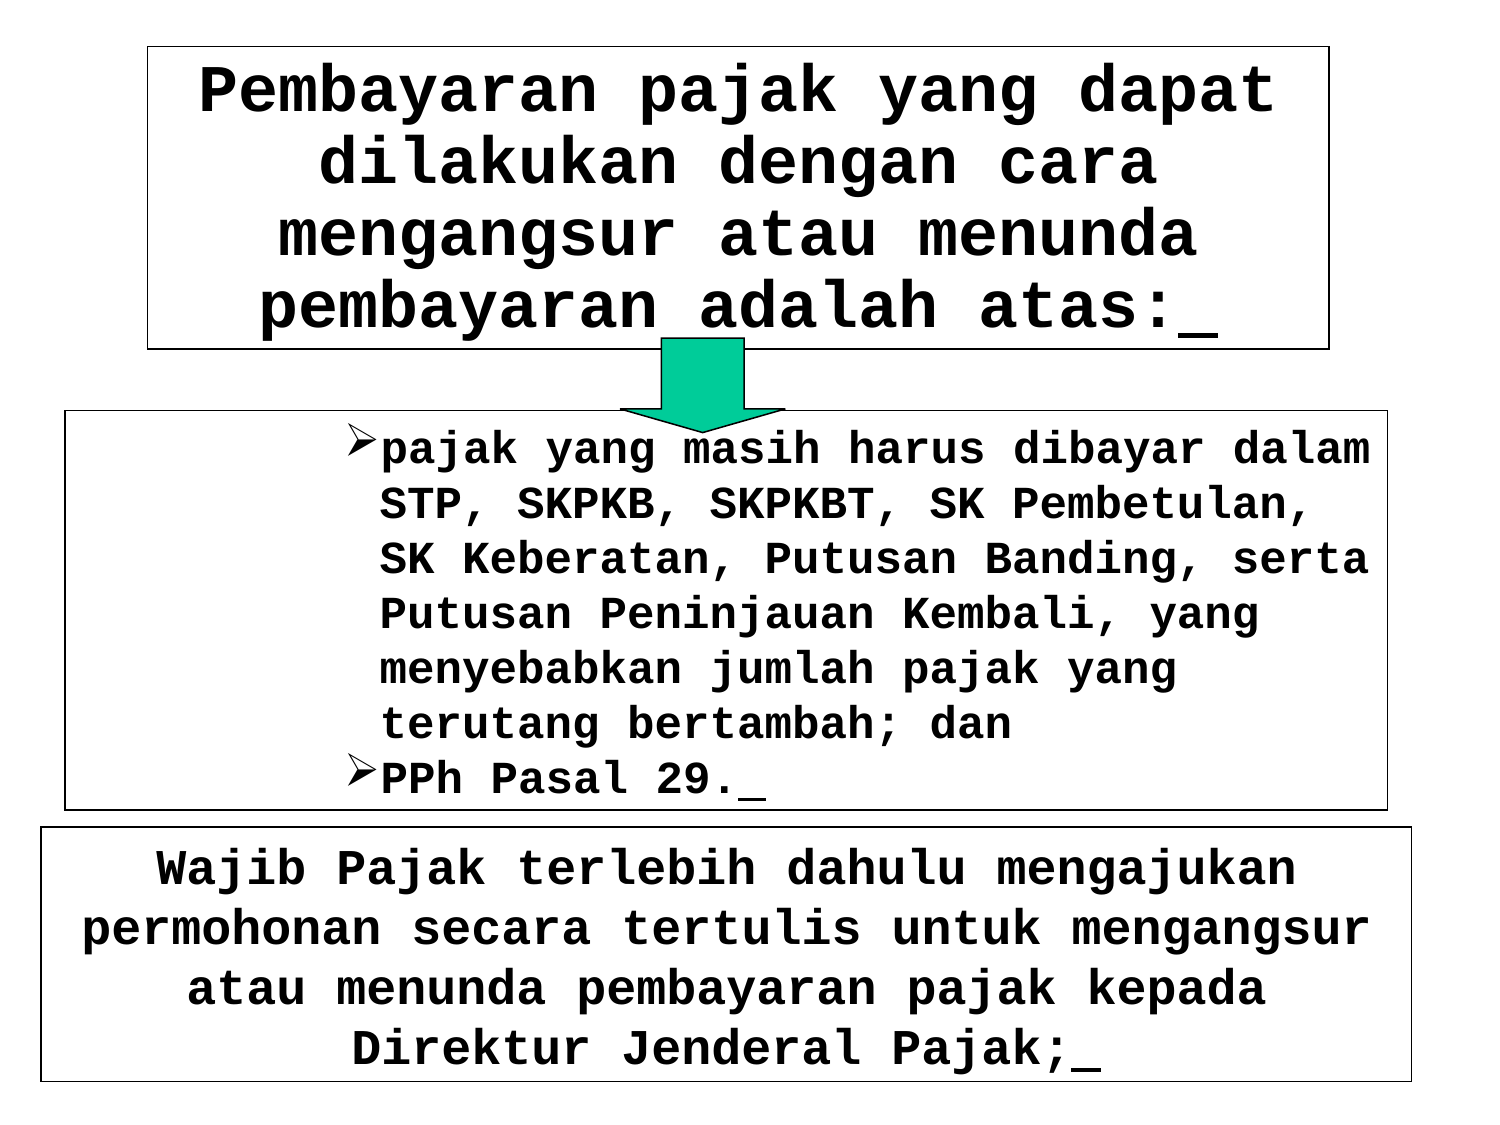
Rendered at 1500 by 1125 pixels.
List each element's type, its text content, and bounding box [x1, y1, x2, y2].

text_box Wajib Pajak terlebih dahulu mengajukan permohonan secara tertulis untuk mengangsur atau menunda pembayaran pajak kepada Direktur Jenderal Pajak; [41, 826, 1412, 1082]
text_box [620, 338, 786, 433]
text_box pajak yang masih harus dibayar dalam STP, SKPKB, SKPKBT, SK Pembetulan, SK Keberatan, Putusan Banding, serta Putusan Peninjauan Kembali, yang menyebabkan jumlah pajak yang terutang bertambah; dan PPh Pasal 29. [64, 410, 1388, 811]
text_box Pembayaran pajak yang dapat dilakukan dengan cara mengangsur atau menunda pembayaran adalah atas: [147, 46, 1329, 350]
